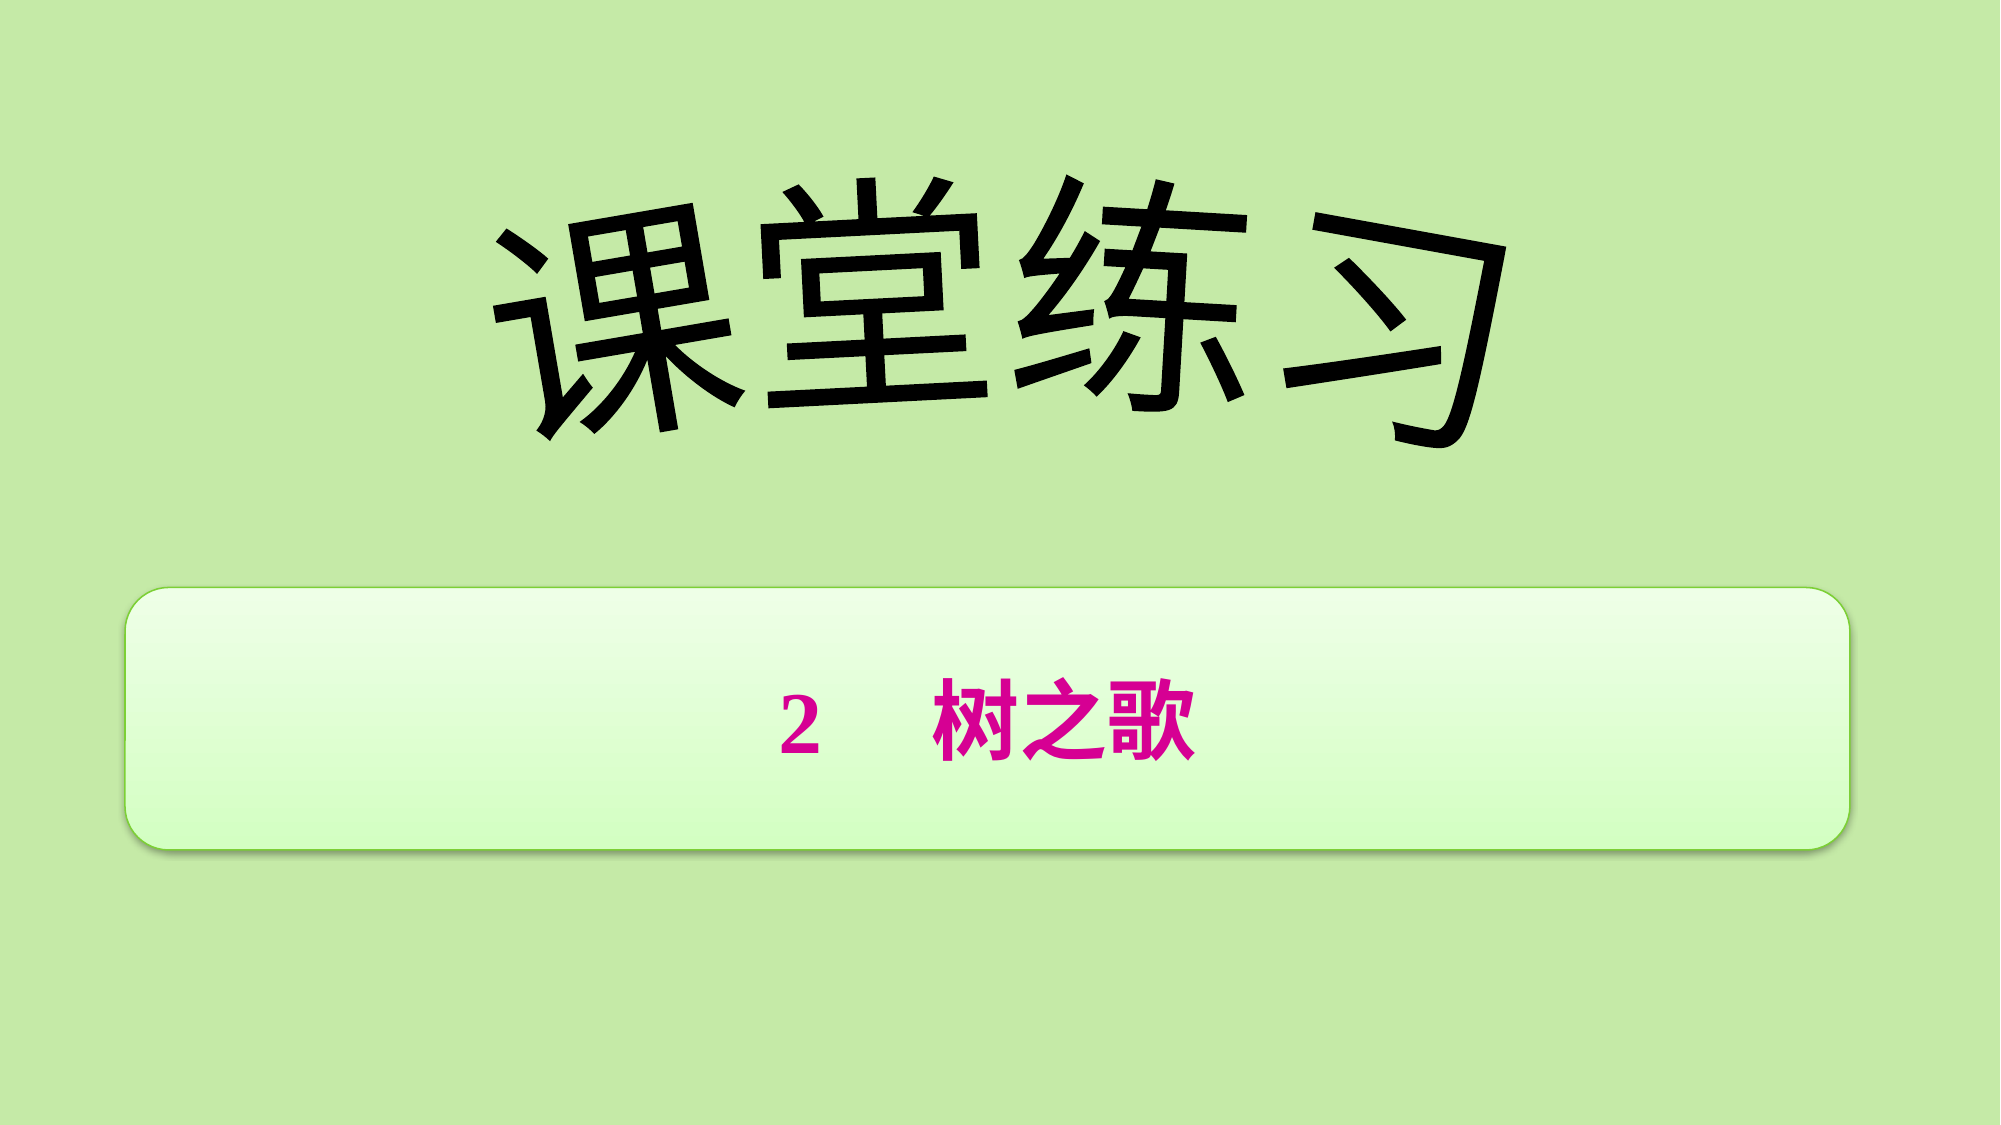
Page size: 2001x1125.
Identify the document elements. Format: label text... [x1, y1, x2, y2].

text_box 2 树之歌 [124, 586, 1851, 851]
